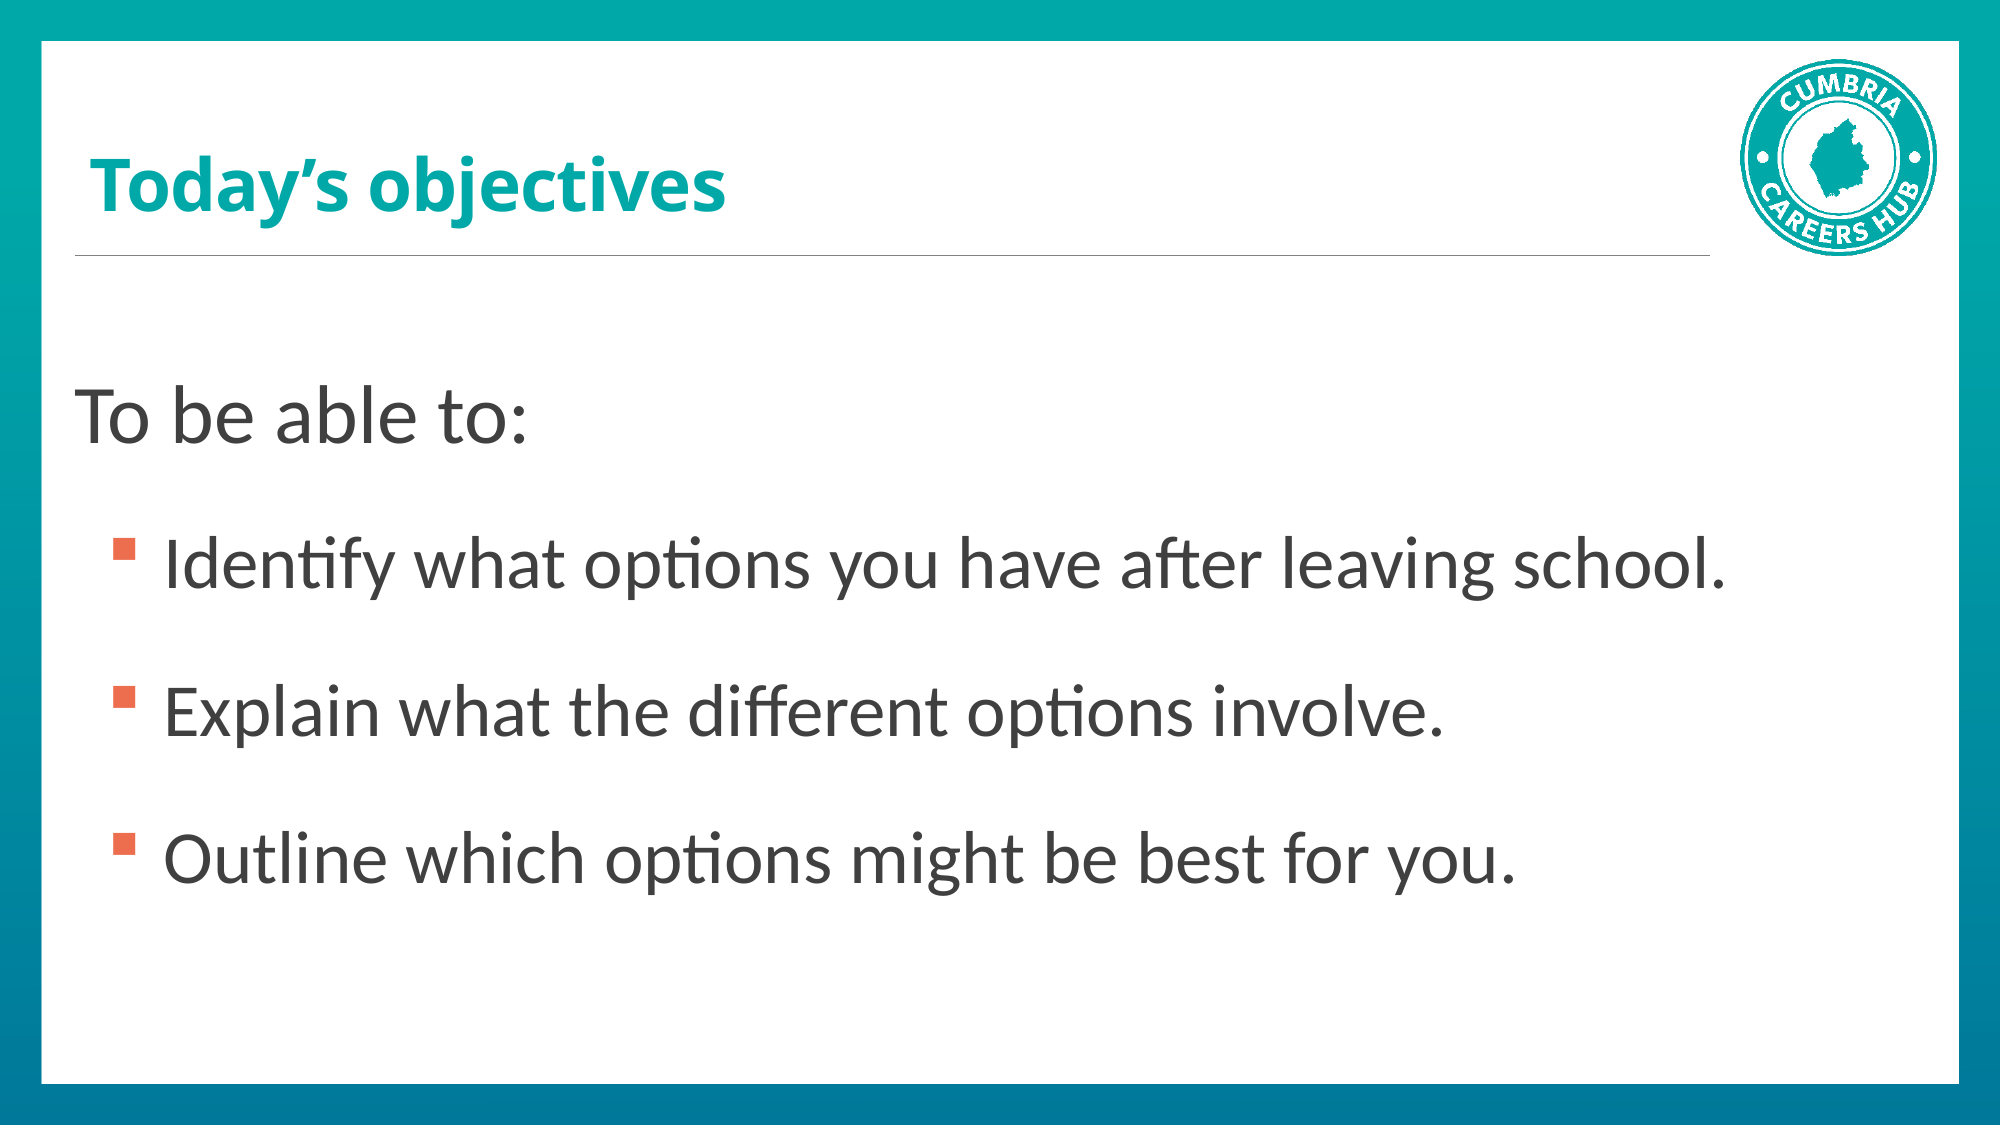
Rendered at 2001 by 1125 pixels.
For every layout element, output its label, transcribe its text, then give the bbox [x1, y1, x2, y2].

picture [0, 0, 2000, 1083]
list To be able to: Identify what options you have after leaving school. Explain what the different options involve. Outline which options might be best for you. [74, 303, 1915, 1003]
title Today’s objectives [74, 122, 1725, 256]
